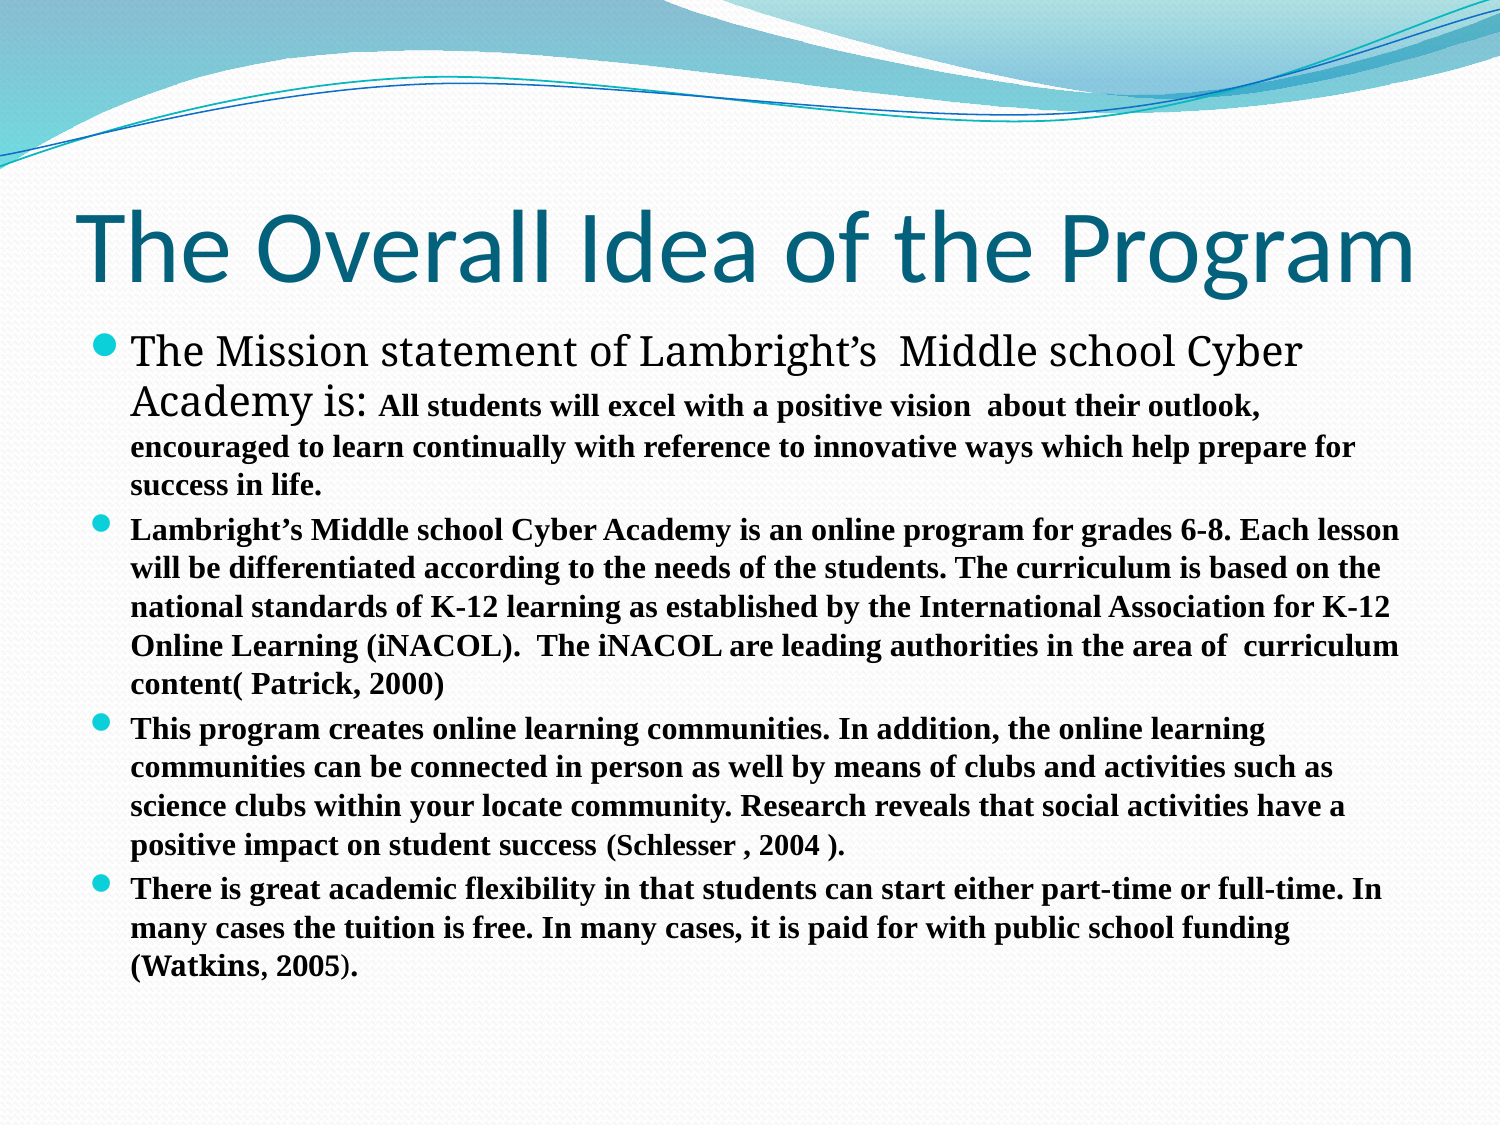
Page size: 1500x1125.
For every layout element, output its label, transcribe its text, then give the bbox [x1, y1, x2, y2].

list The Mission statement of Lambright’s Middle school Cyber Academy is: All students will excel with a positive vision about their outlook, encouraged to learn continually with reference to innovative ways which help prepare for success in life. Lambright’s Middle school Cyber Academy is an online program for grades 6-8. Each lesson will be differentiated according to the needs of the students. The curriculum is based on the national standards of K-12 learning as established by the International Association for K-12 Online Learning (iNACOL). The iNACOL are leading authorities in the area of curriculum content( Patrick, 2000) This program creates online learning communities. In addition, the online learning communities can be connected in person as well by means of clubs and activities such as science clubs within your locate community. Research reveals that social activities have a positive impact on student success (Schlesser , 2004 ). There is great academic flexibility in that students can start either part-time or full-time. In many cases the tuition is free. In many cases, it is paid for with public school funding (Watkins, 2005). [75, 317, 1425, 1038]
title The Overall Idea of the Program [75, 115, 1425, 303]
